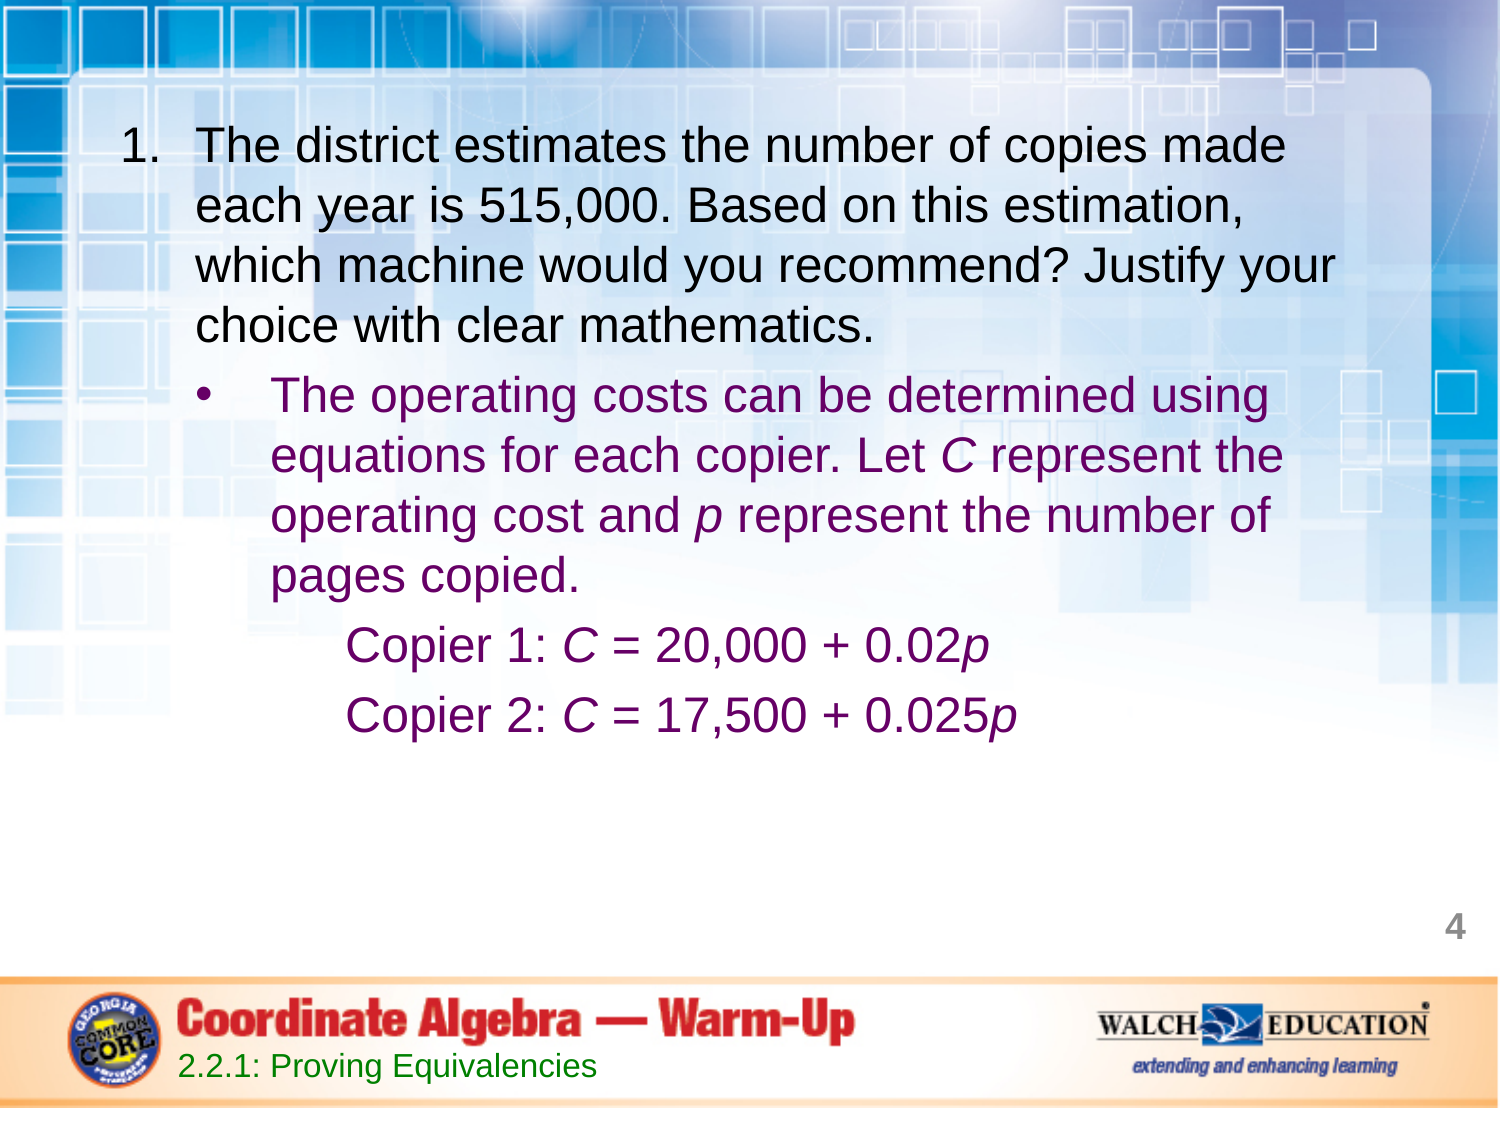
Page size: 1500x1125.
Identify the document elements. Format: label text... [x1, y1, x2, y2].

list 2.2.1: Proving Equivalencies [162, 1036, 1070, 1080]
slide_number 4 [1361, 901, 1481, 949]
picture [0, 0, 1500, 1108]
subtitle The district estimates the number of copies made each year is 515,000. Based on this estimation, which machine would you recommend? Justify your choice with clear mathematics. The operating costs can be determined using equations for each copier. Let C represent the operating cost and p represent the number of pages copied. Copier 1: C = 20,000 + 0.02p Copier 2: C = 17,500 + 0.025p [105, 105, 1394, 925]
